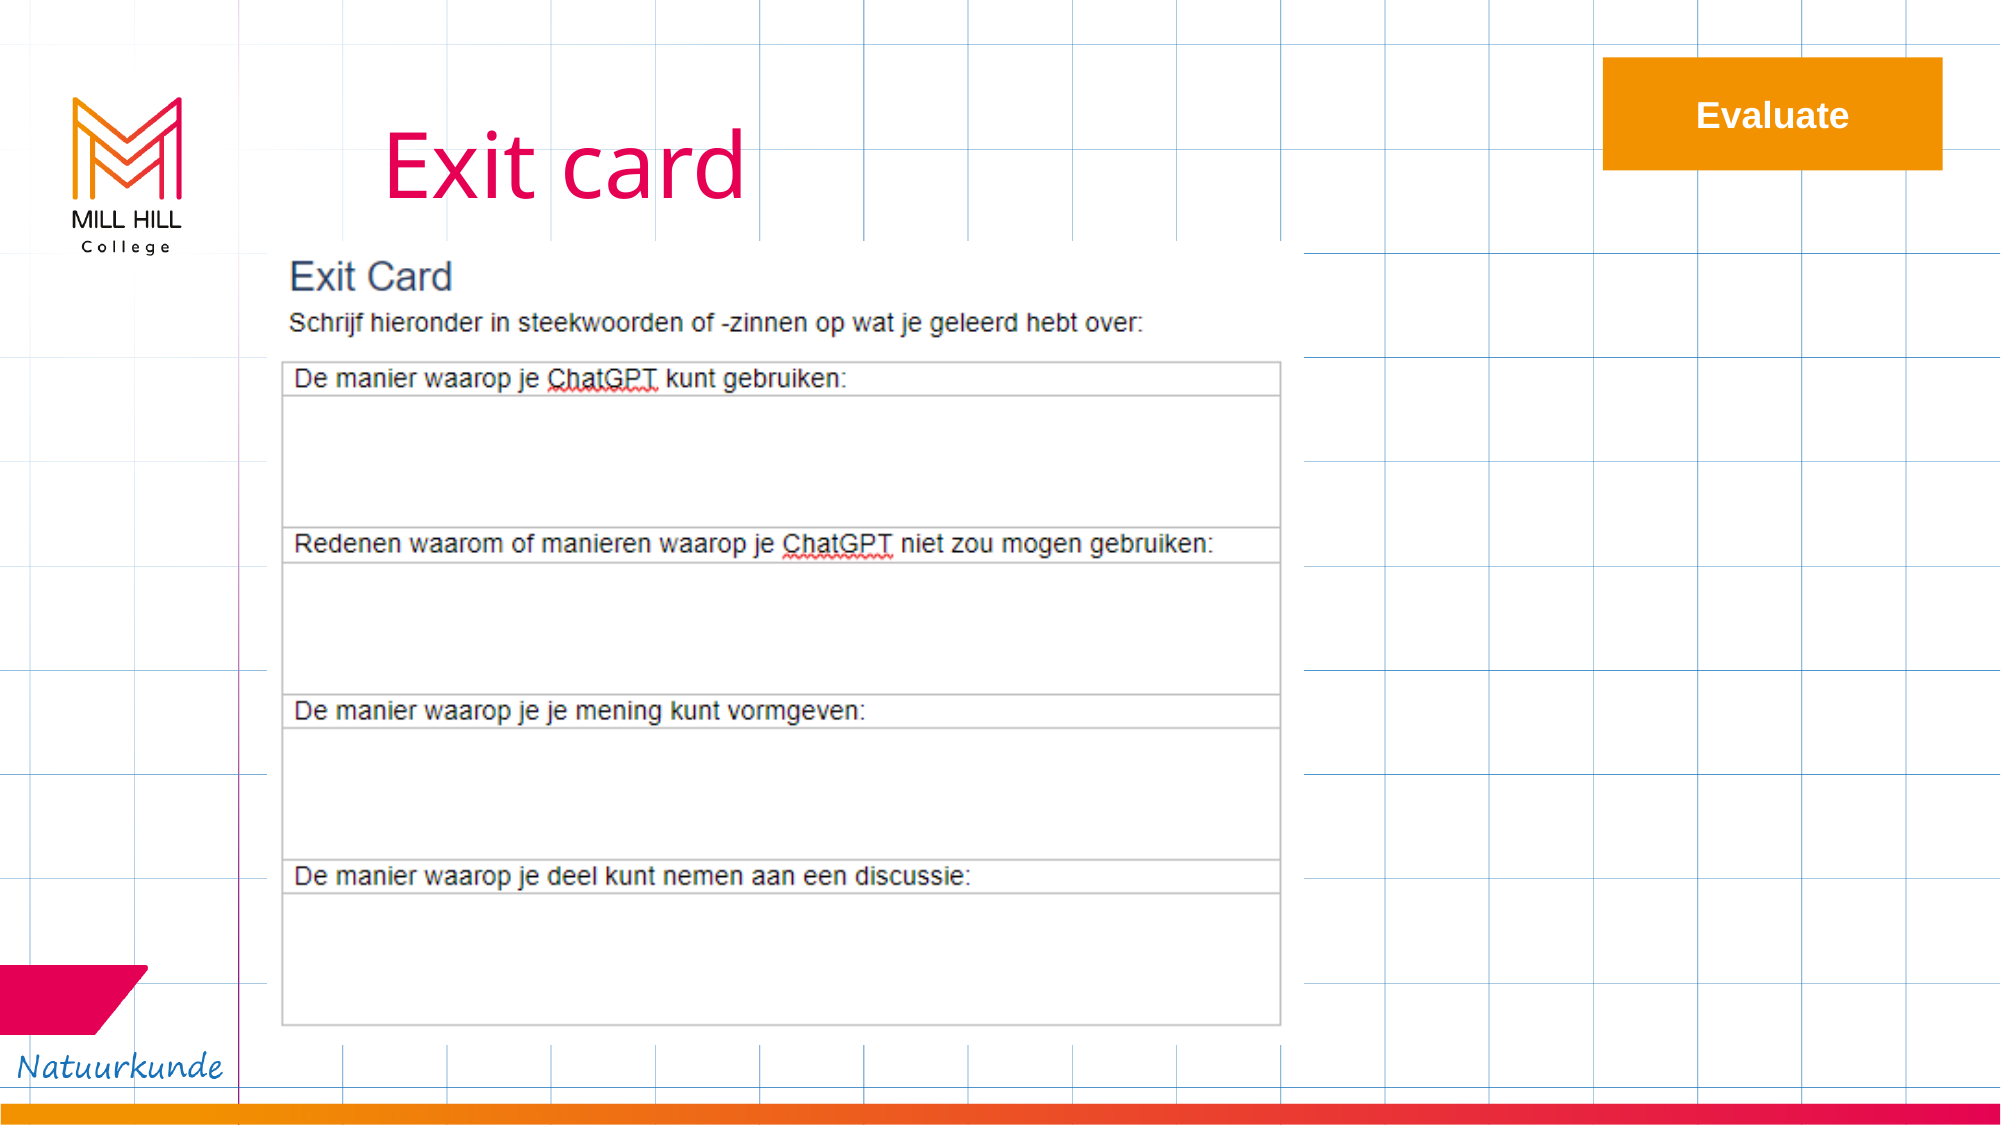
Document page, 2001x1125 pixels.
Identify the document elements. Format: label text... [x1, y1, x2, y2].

picture [0, 0, 2001, 1125]
text_box Evaluate [1598, 53, 1947, 175]
title Exit card [366, 59, 1884, 278]
